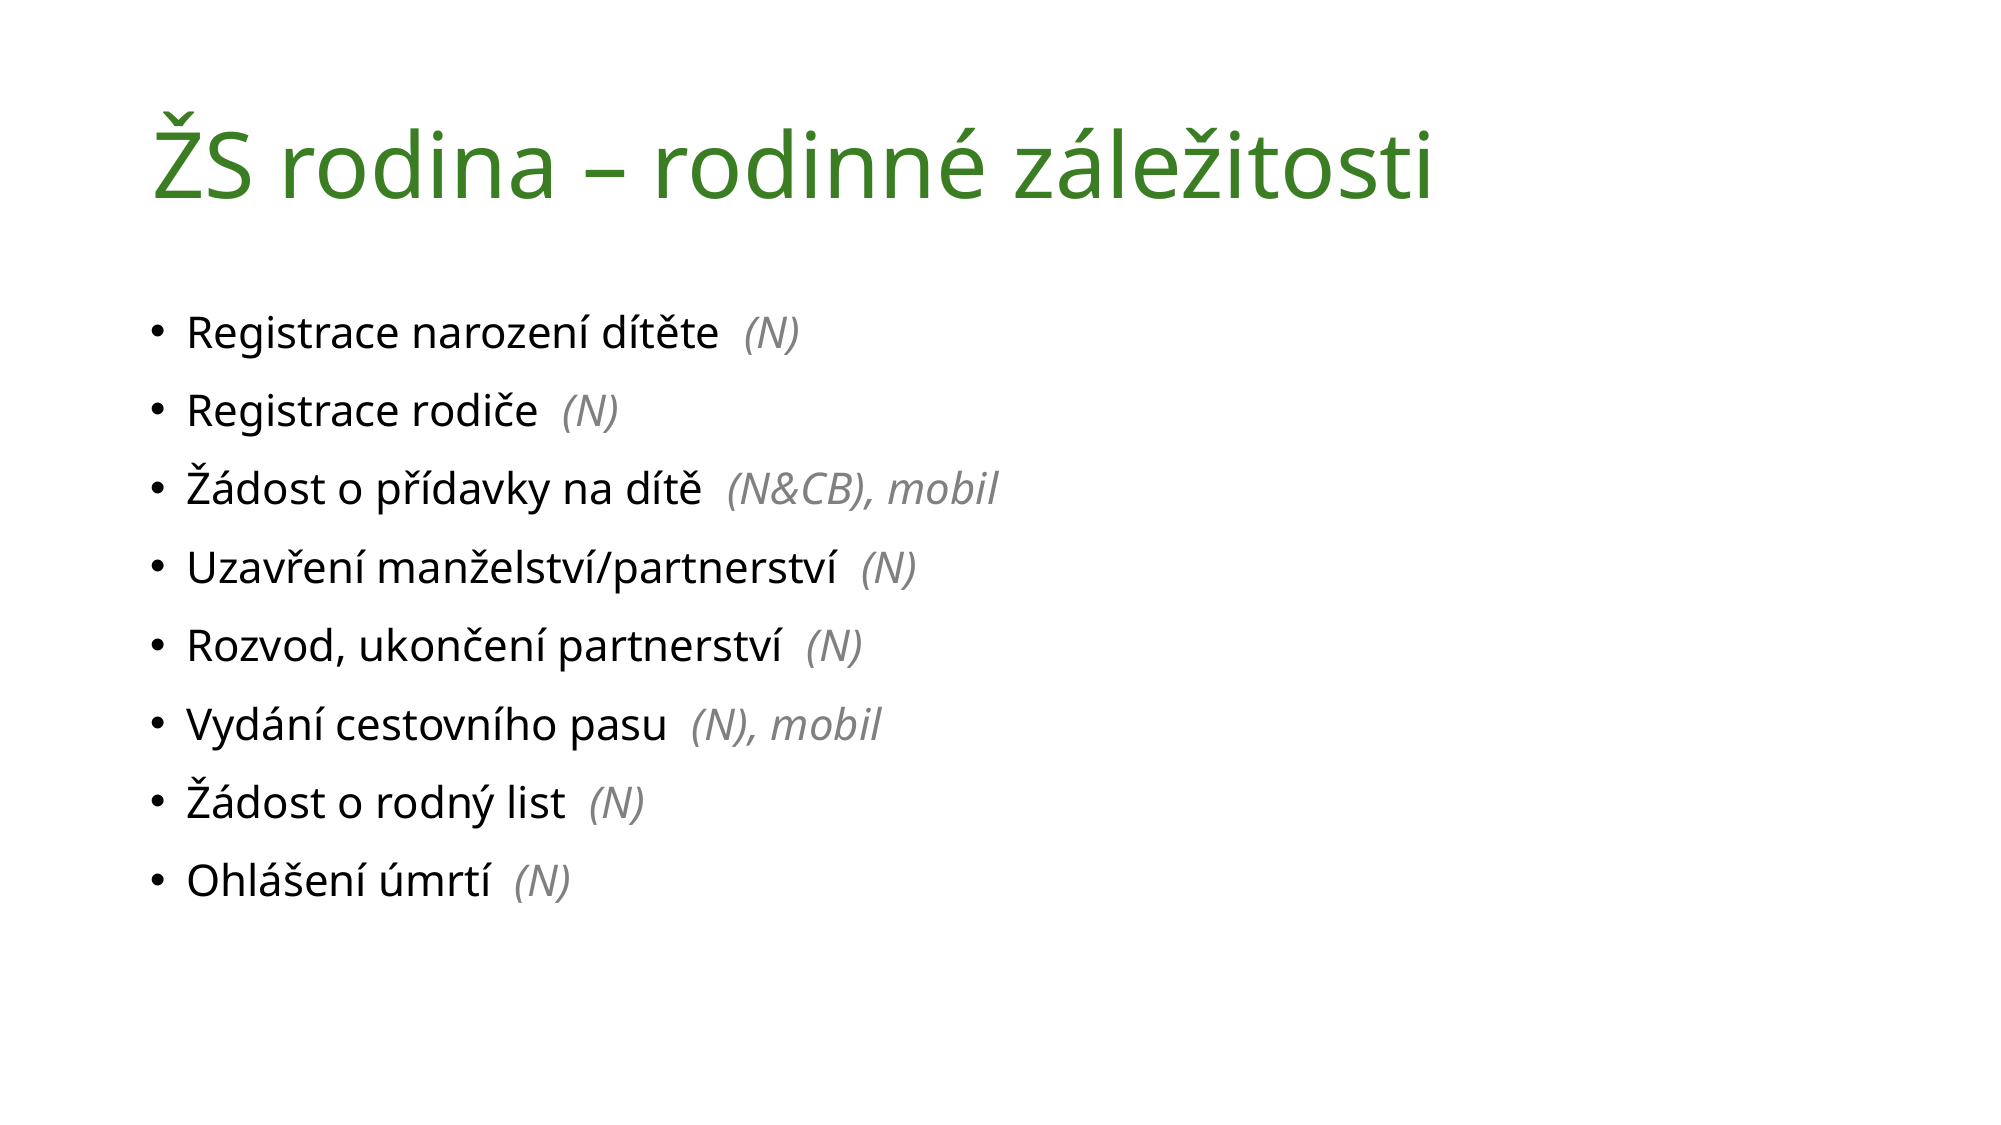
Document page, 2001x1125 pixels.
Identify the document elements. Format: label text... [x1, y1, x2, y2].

list Registrace narození dítěte (N) Registrace rodiče (N) Žádost o přídavky na dítě (N&CB), mobil Uzavření manželství/partnerství (N) Rozvod, ukončení partnerství (N) Vydání cestovního pasu (N), mobil Žádost o rodný list (N) Ohlášení úmrtí (N) [134, 286, 1860, 913]
title ŽS rodina – rodinné záležitosti [137, 59, 1863, 278]
